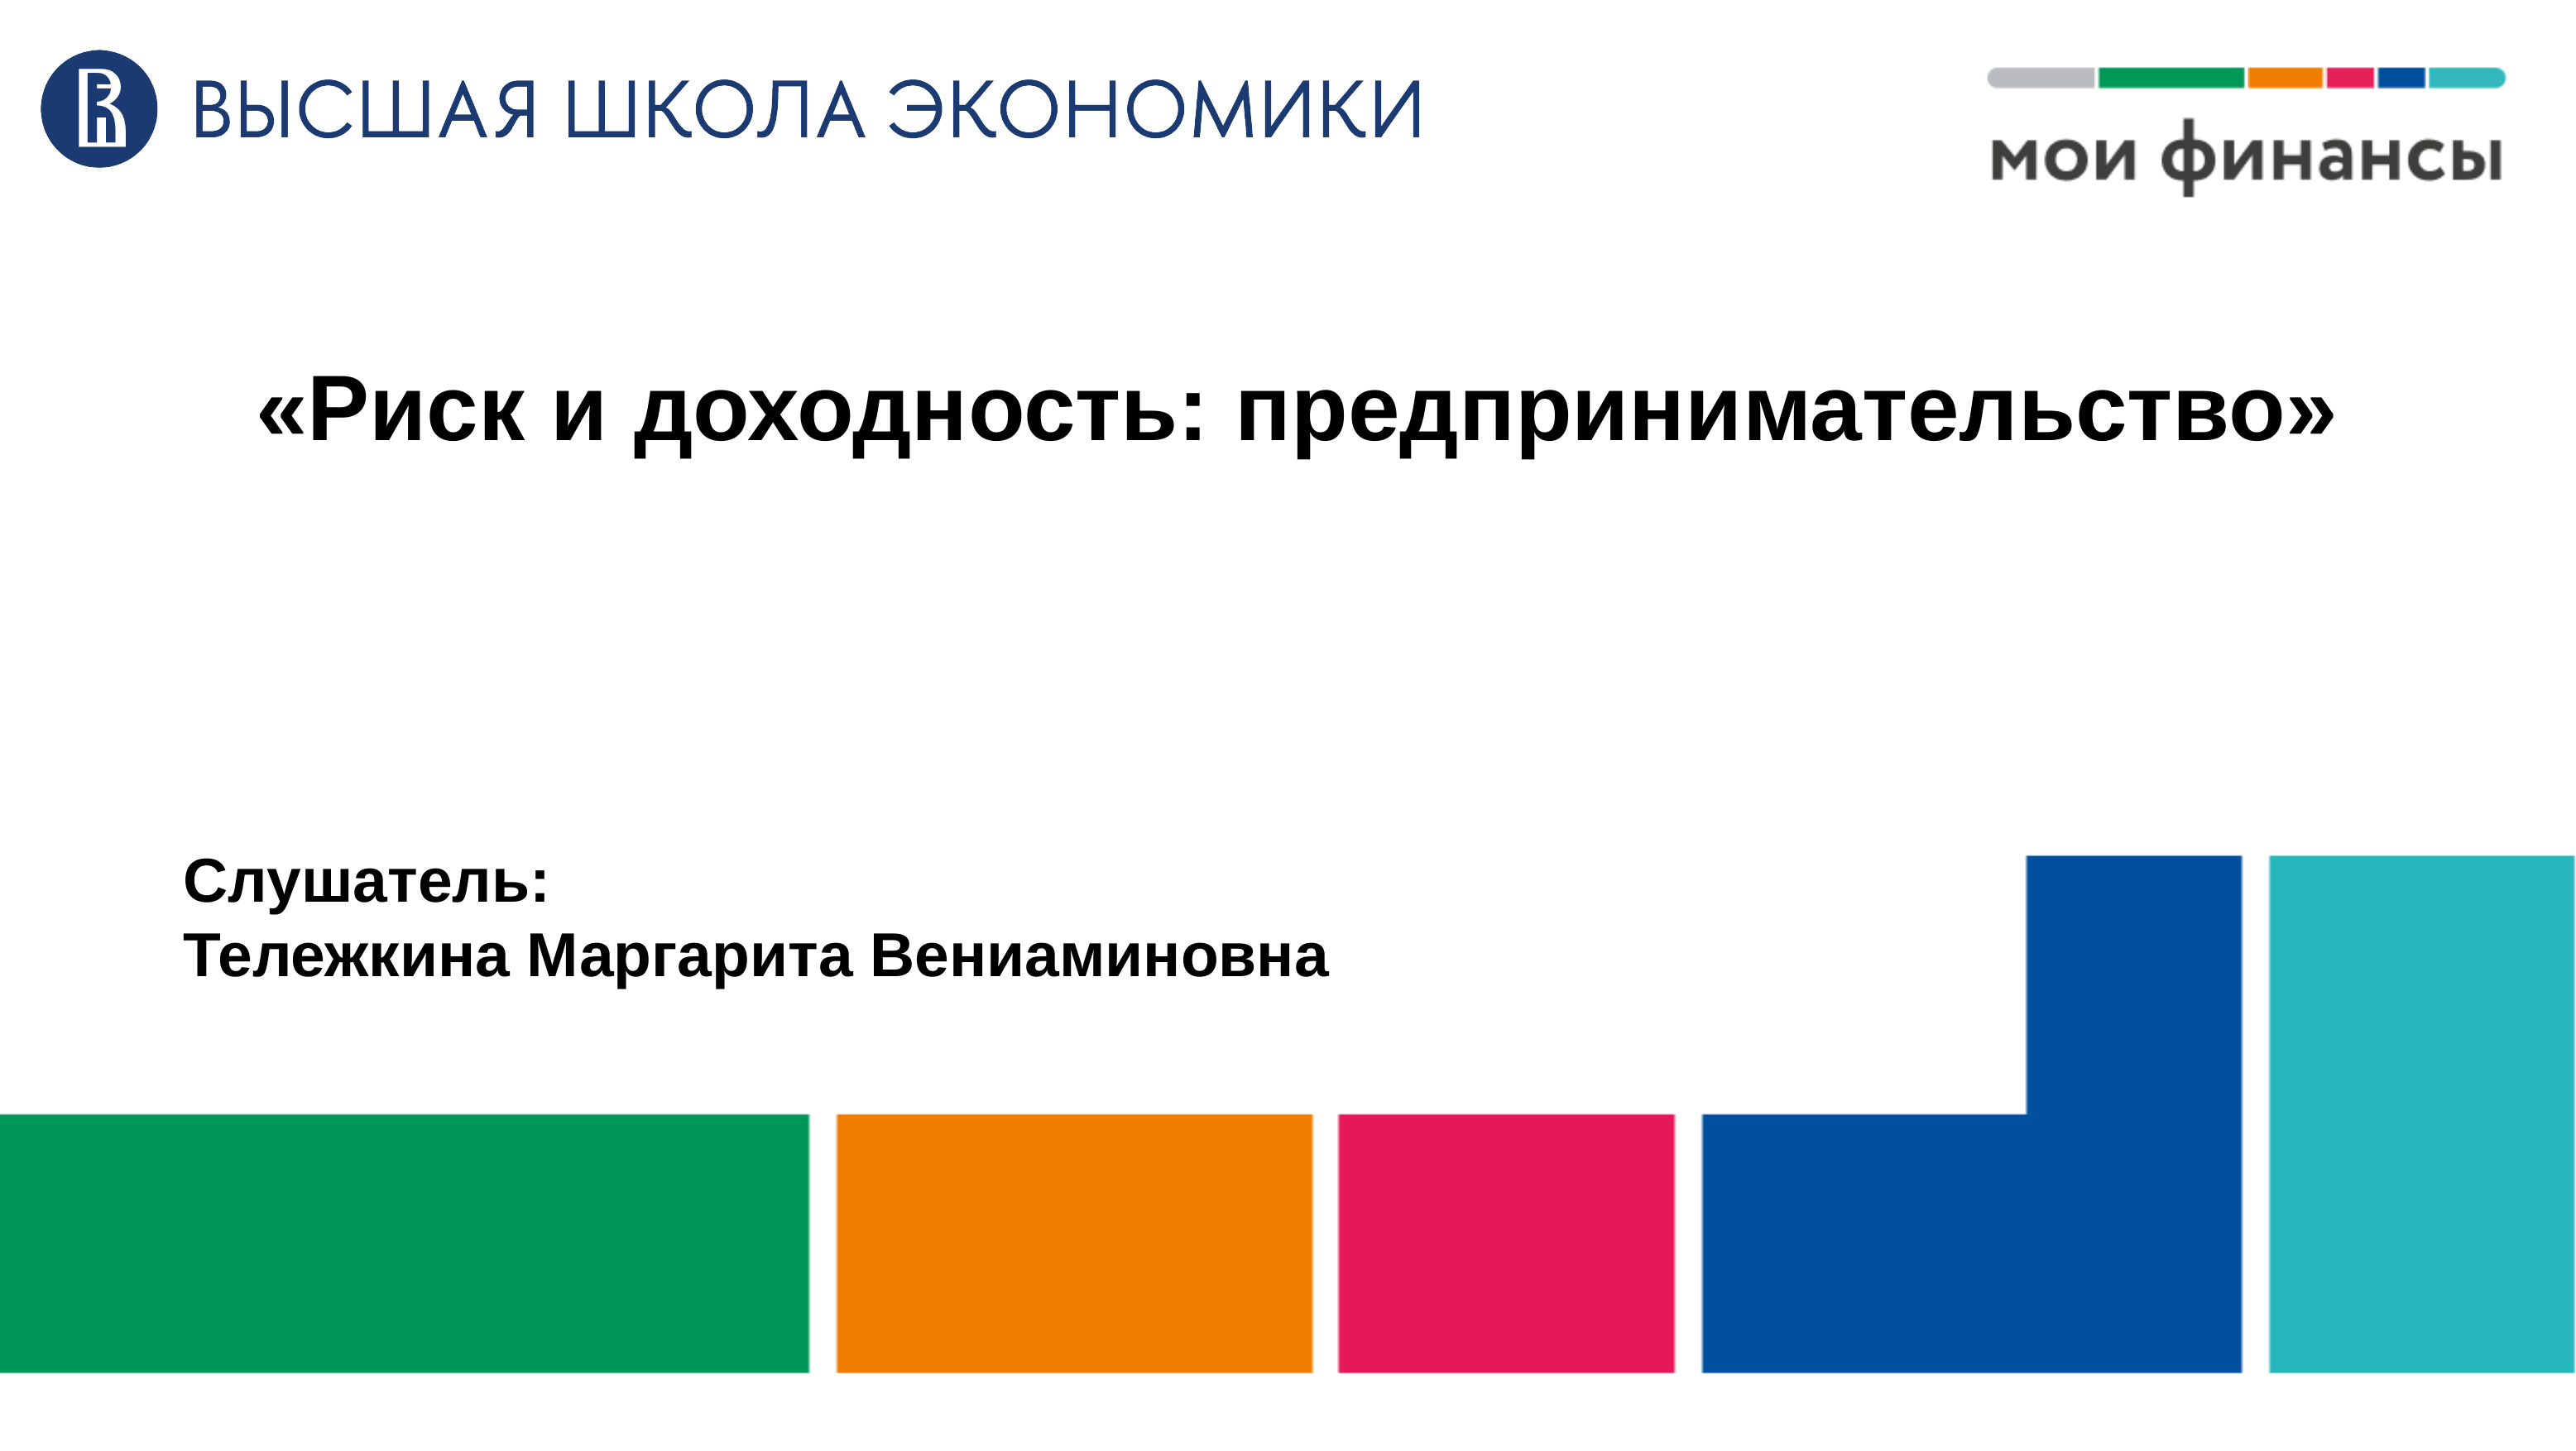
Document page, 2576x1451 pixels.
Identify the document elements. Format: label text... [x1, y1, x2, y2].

text_box «Риск и доходность: предпринимательство» Слушатель: Тележкина Маргарита Вениаминовна [164, 172, 2412, 1247]
picture [0, 0, 2576, 1451]
